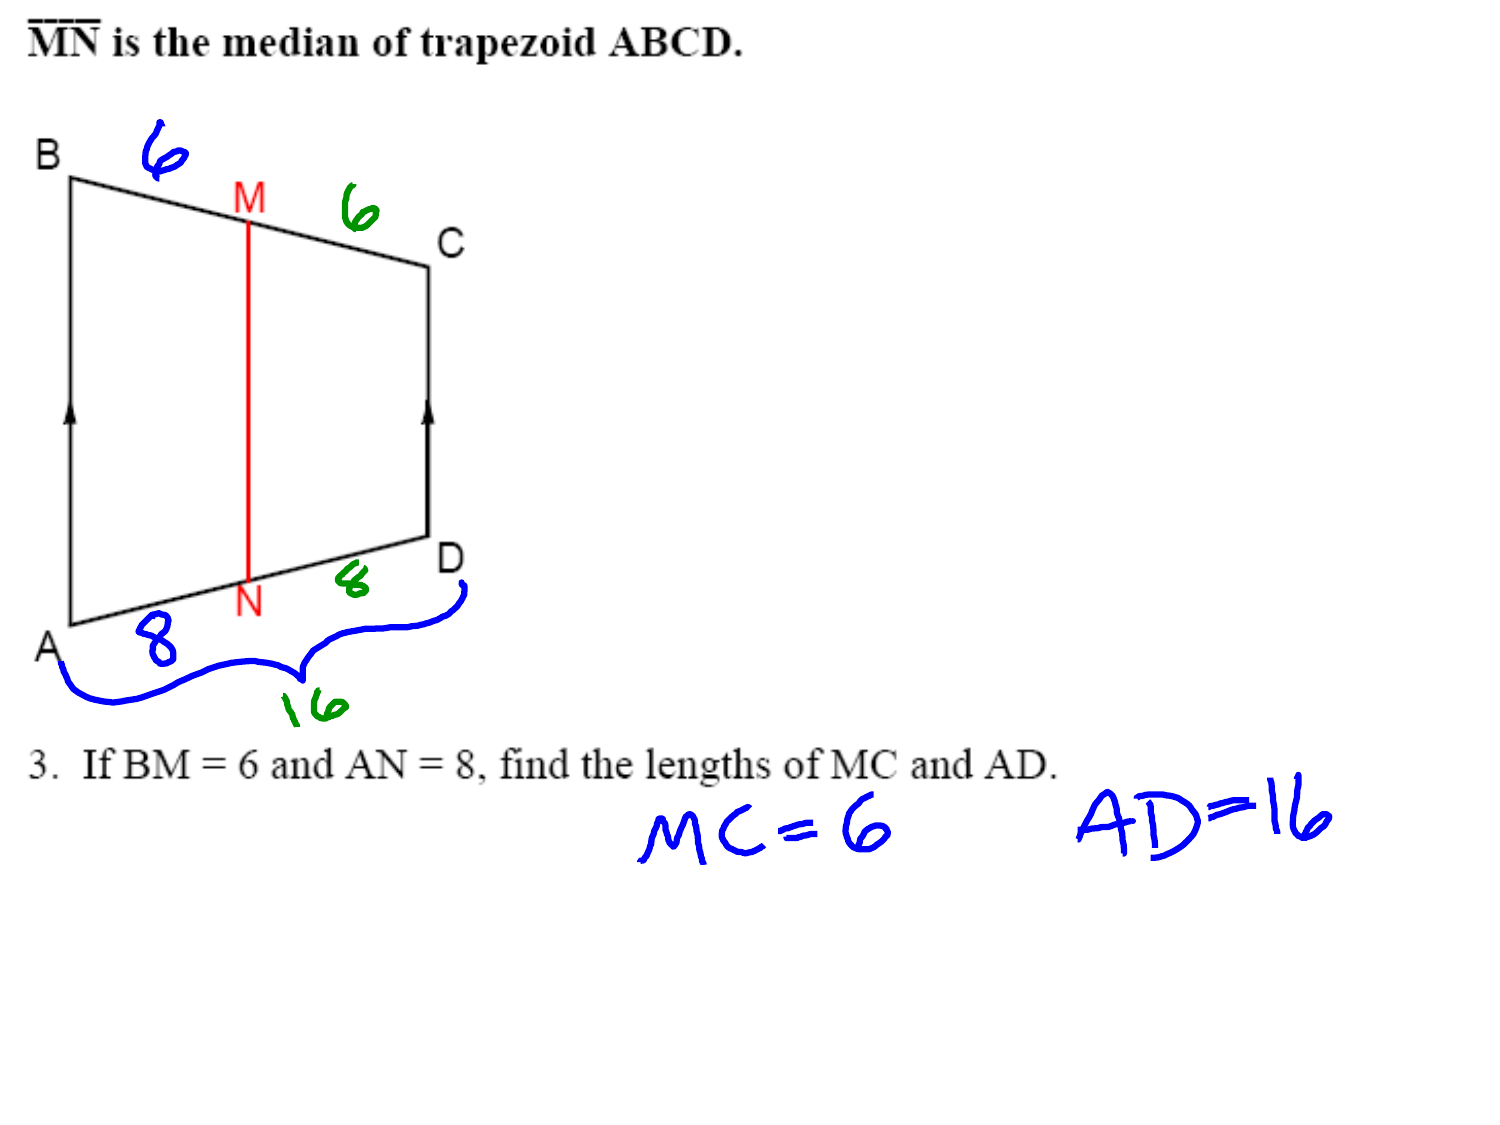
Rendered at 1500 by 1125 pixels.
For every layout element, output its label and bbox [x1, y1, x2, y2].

text_box [639, 821, 705, 865]
text_box [1135, 793, 1199, 859]
text_box [778, 821, 814, 832]
picture [0, 0, 1083, 813]
text_box [1208, 804, 1257, 820]
text_box [1077, 820, 1130, 831]
text_box [844, 821, 889, 851]
text_box [1269, 777, 1279, 834]
text_box [785, 833, 818, 839]
text_box [1208, 799, 1250, 808]
text_box [721, 821, 765, 854]
text_box [1292, 774, 1330, 841]
text_box [1082, 791, 1121, 828]
text_box [1077, 825, 1125, 855]
